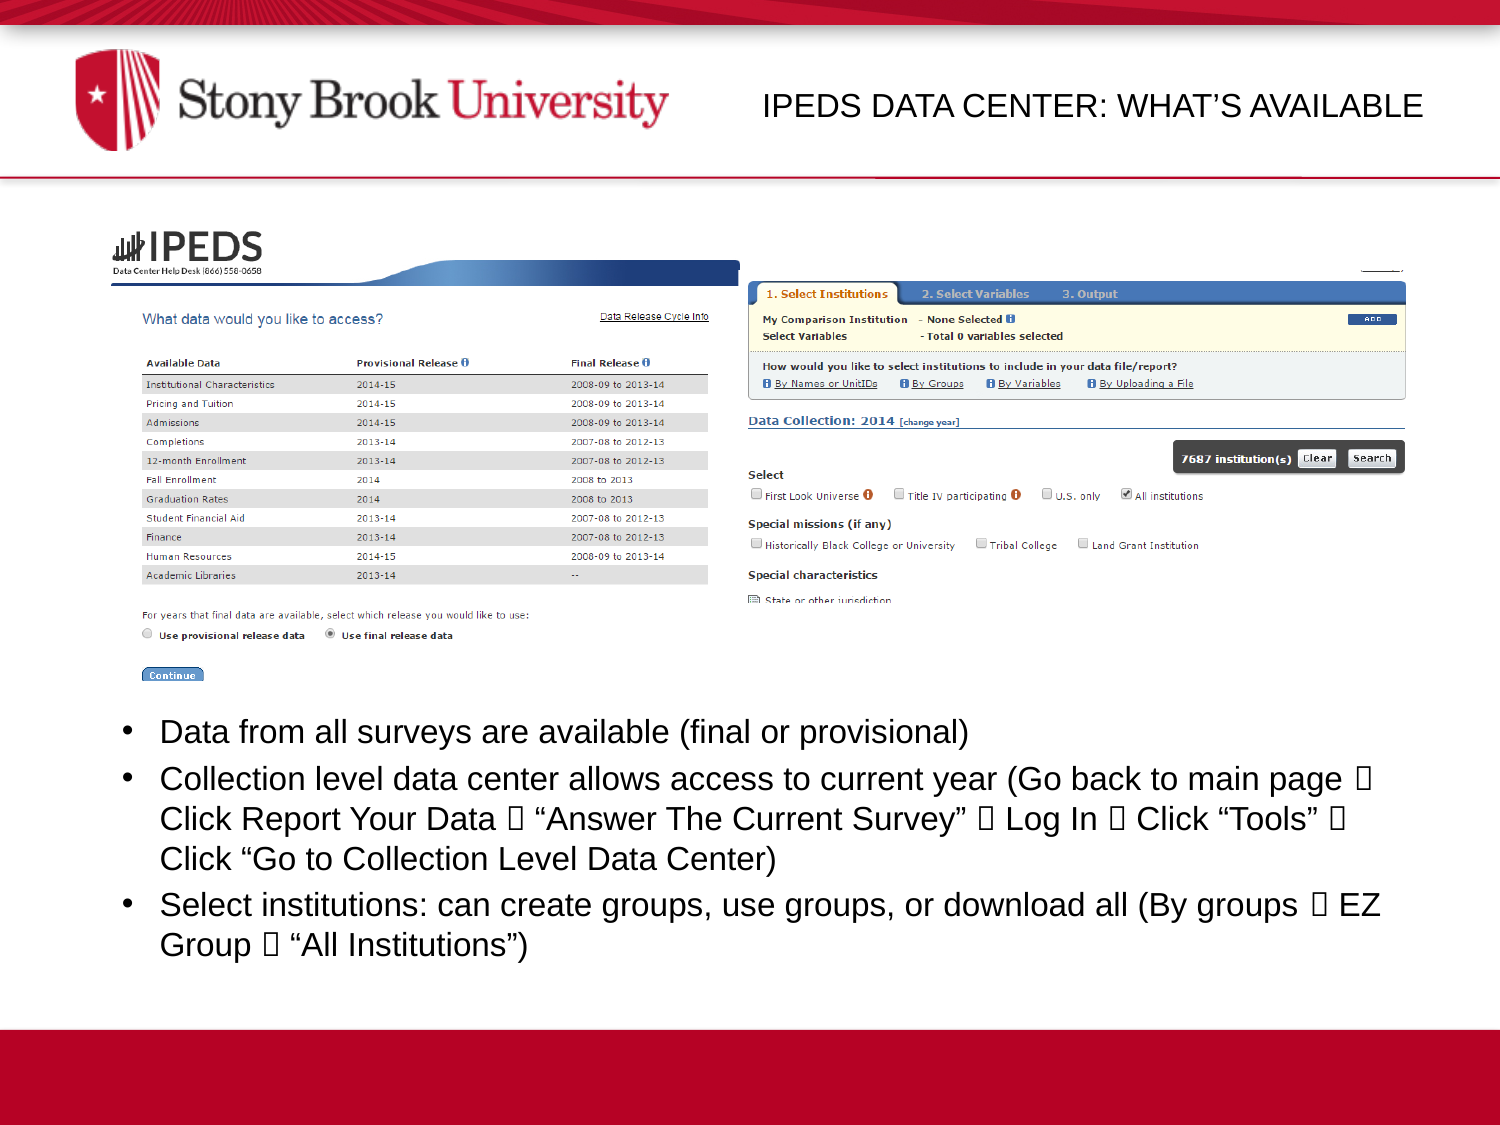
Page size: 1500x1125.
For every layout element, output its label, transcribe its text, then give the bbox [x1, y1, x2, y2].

text_box Data from all surveys are available (final or provisional) Collection level data center allows access to current year (Go back to main page  Click Report Your Data  “Answer The Current Survey”  Log In  Click “Tools”  Click “Go to Collection Level Data Center) Select institutions: can create groups, use groups, or download all (By groups  EZ Group  “All Institutions”) [84, 710, 1425, 989]
picture [0, 0, 1500, 25]
picture [84, 217, 1426, 681]
list IPEDS Data Center: What’s Available [757, 76, 1425, 139]
